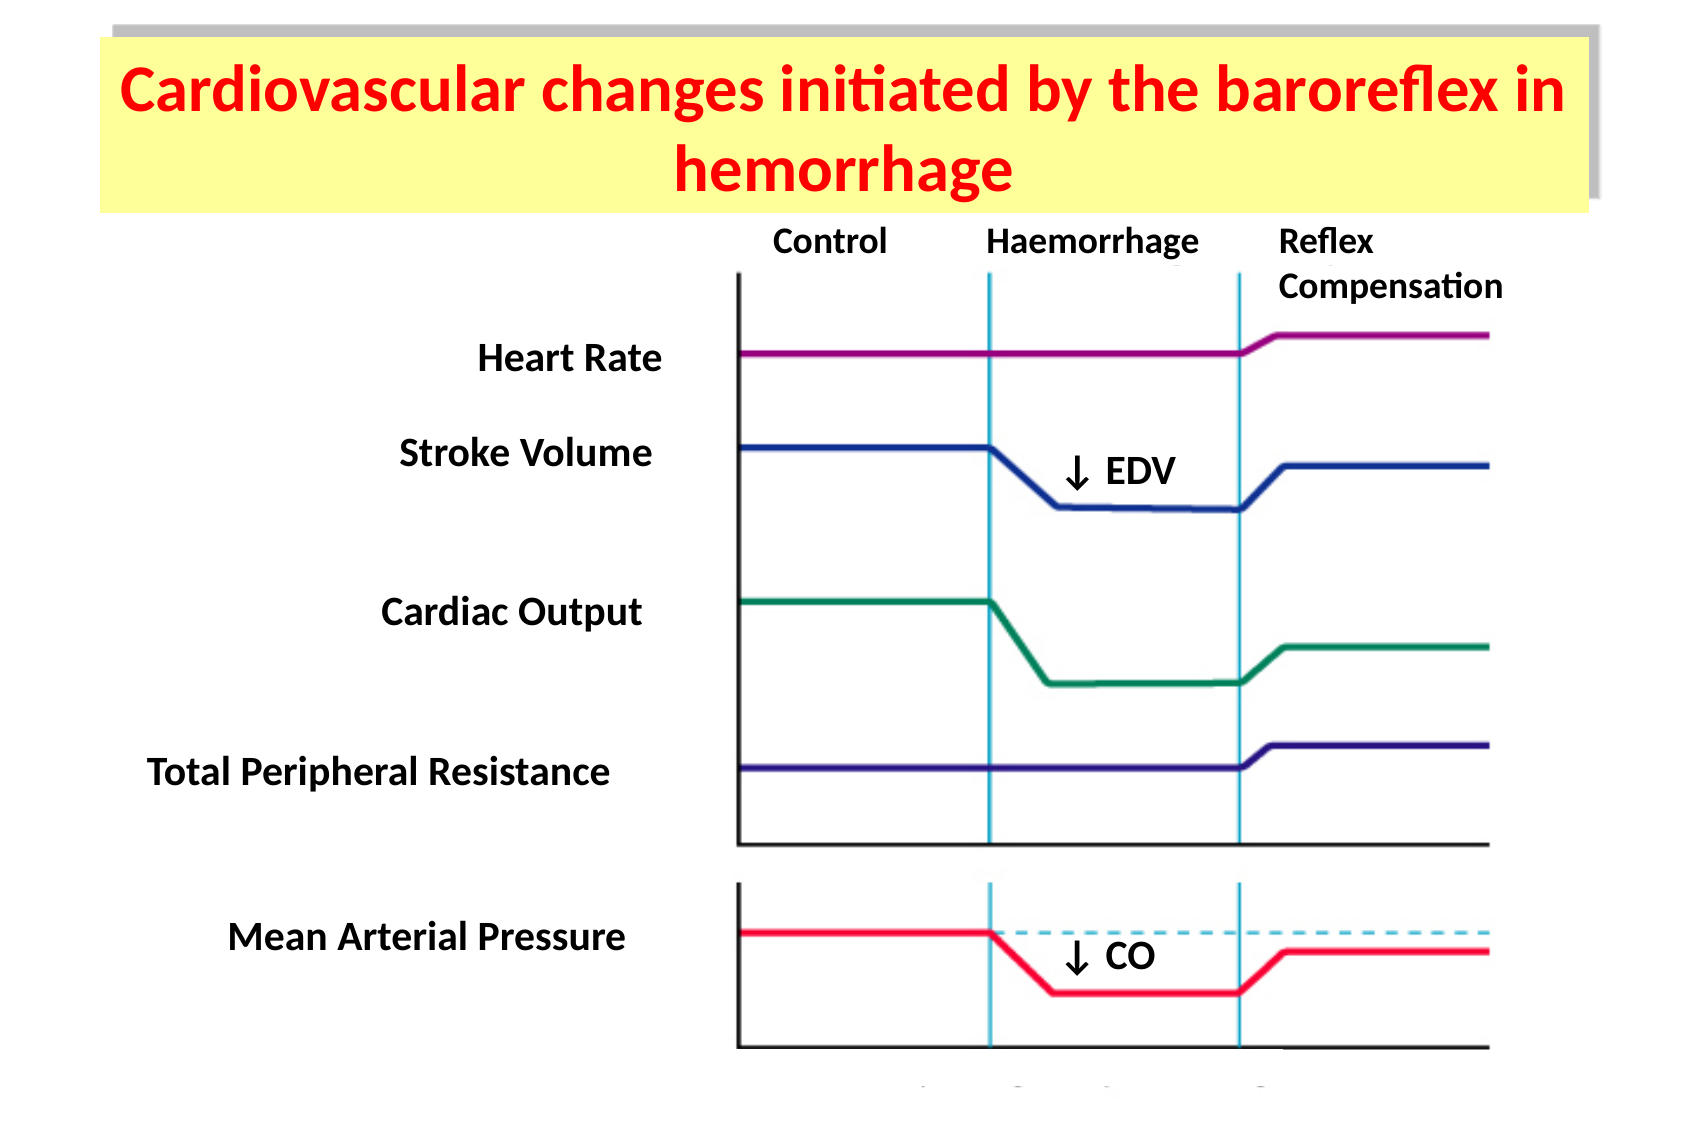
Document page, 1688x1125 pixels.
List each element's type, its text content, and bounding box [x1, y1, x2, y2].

text_box Cardiovascular changes initiated by the baroreflex in hemorrhage [100, 37, 1588, 213]
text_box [129, 184, 1521, 1100]
